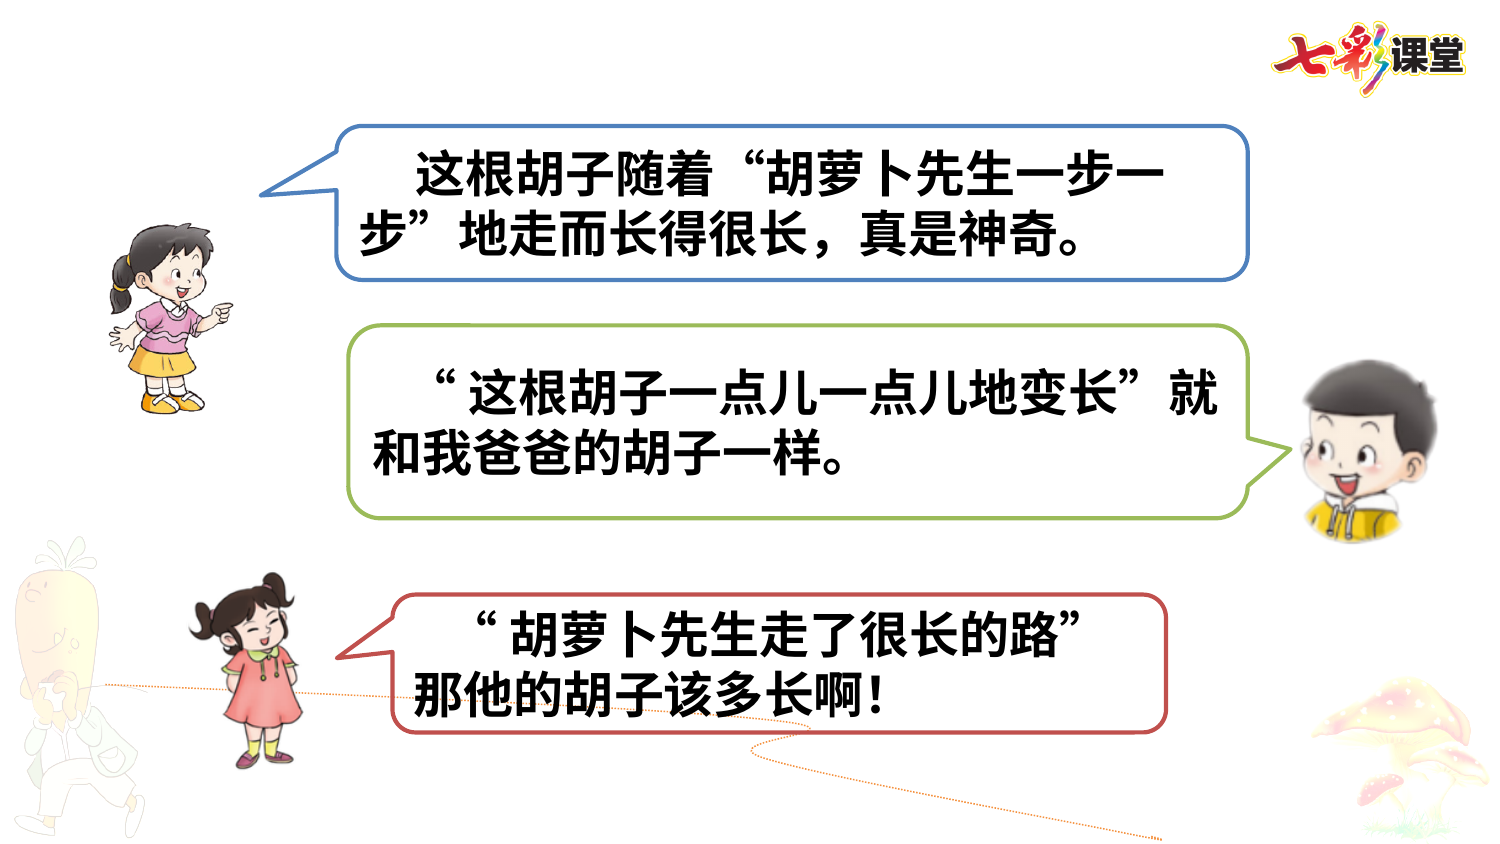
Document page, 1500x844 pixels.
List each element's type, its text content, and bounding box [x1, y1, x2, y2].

picture [1269, 338, 1459, 557]
text_box “胡萝卜先生走了很长的路”那他的胡子该多长啊！ [334, 592, 1169, 735]
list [96, 210, 237, 420]
picture [182, 555, 325, 772]
picture [1269, 20, 1468, 98]
text_box 这根胡子随着“胡萝卜先生一步一步”地走而长得很长，真是神奇。 [258, 123, 1250, 283]
text_box “这根胡子一点儿一点儿地变长”就和我爸爸的胡子一样。 [346, 323, 1264, 521]
